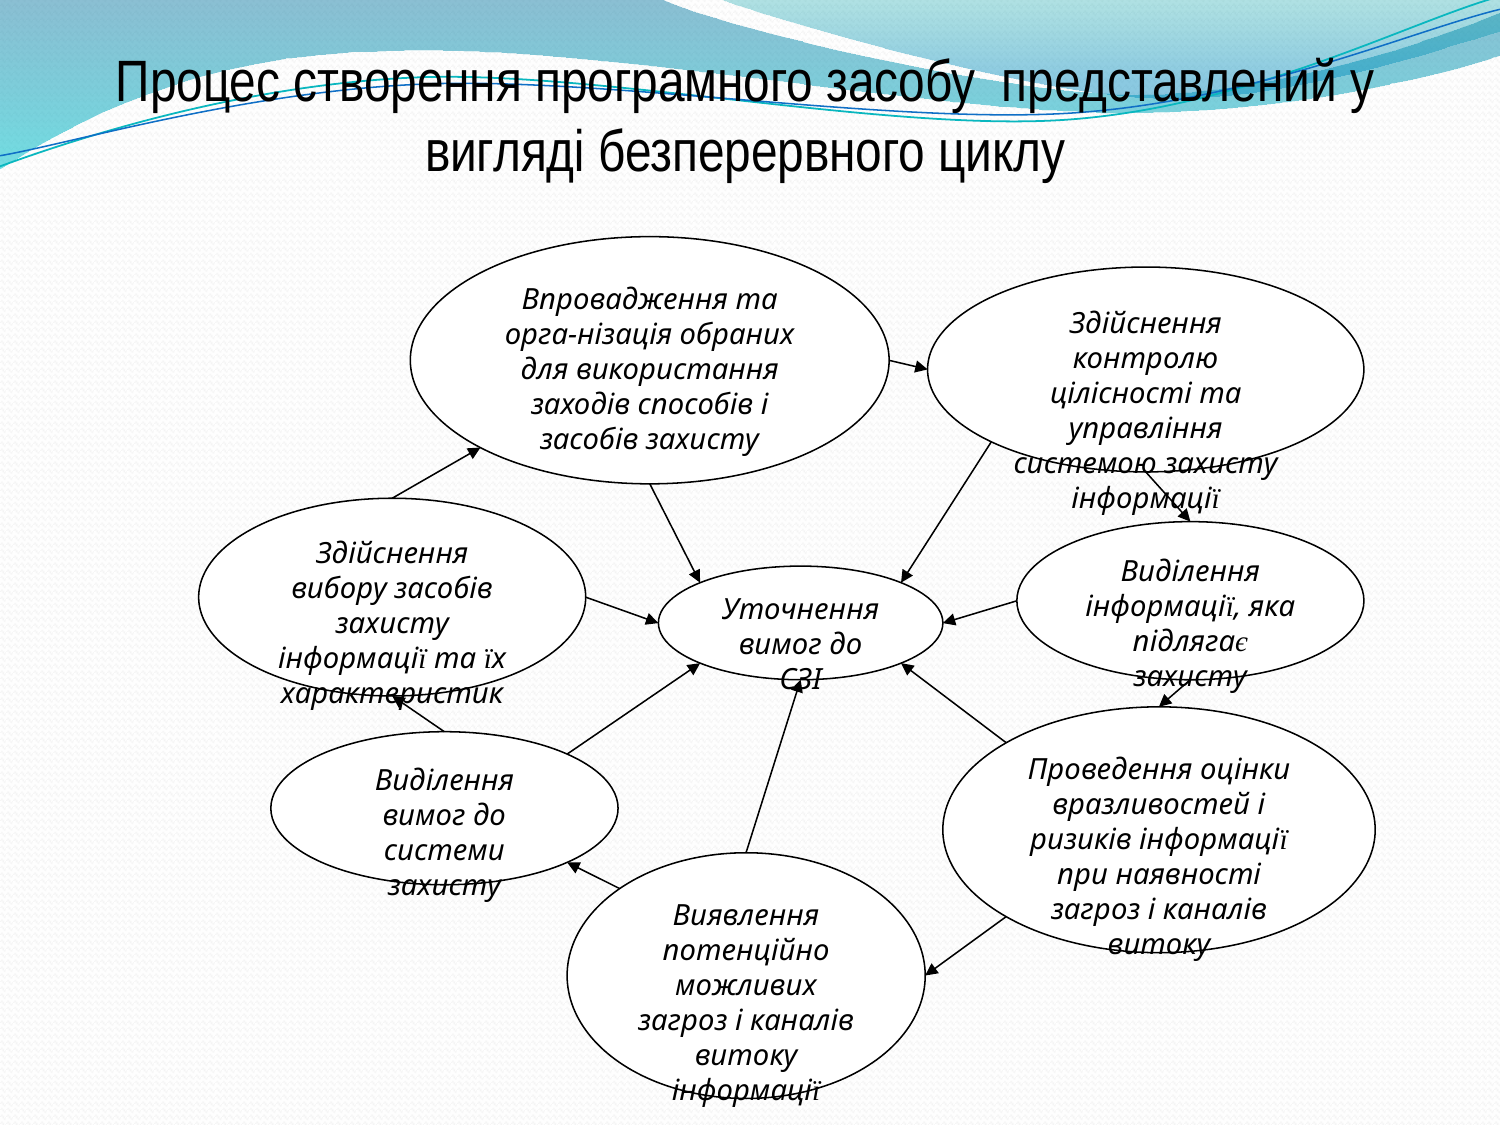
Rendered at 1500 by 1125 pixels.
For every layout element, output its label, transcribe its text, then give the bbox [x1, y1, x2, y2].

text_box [104, 222, 1395, 1125]
title Процес створення програмного засобу представлений у вигляді безперервного циклу [70, 35, 1421, 183]
